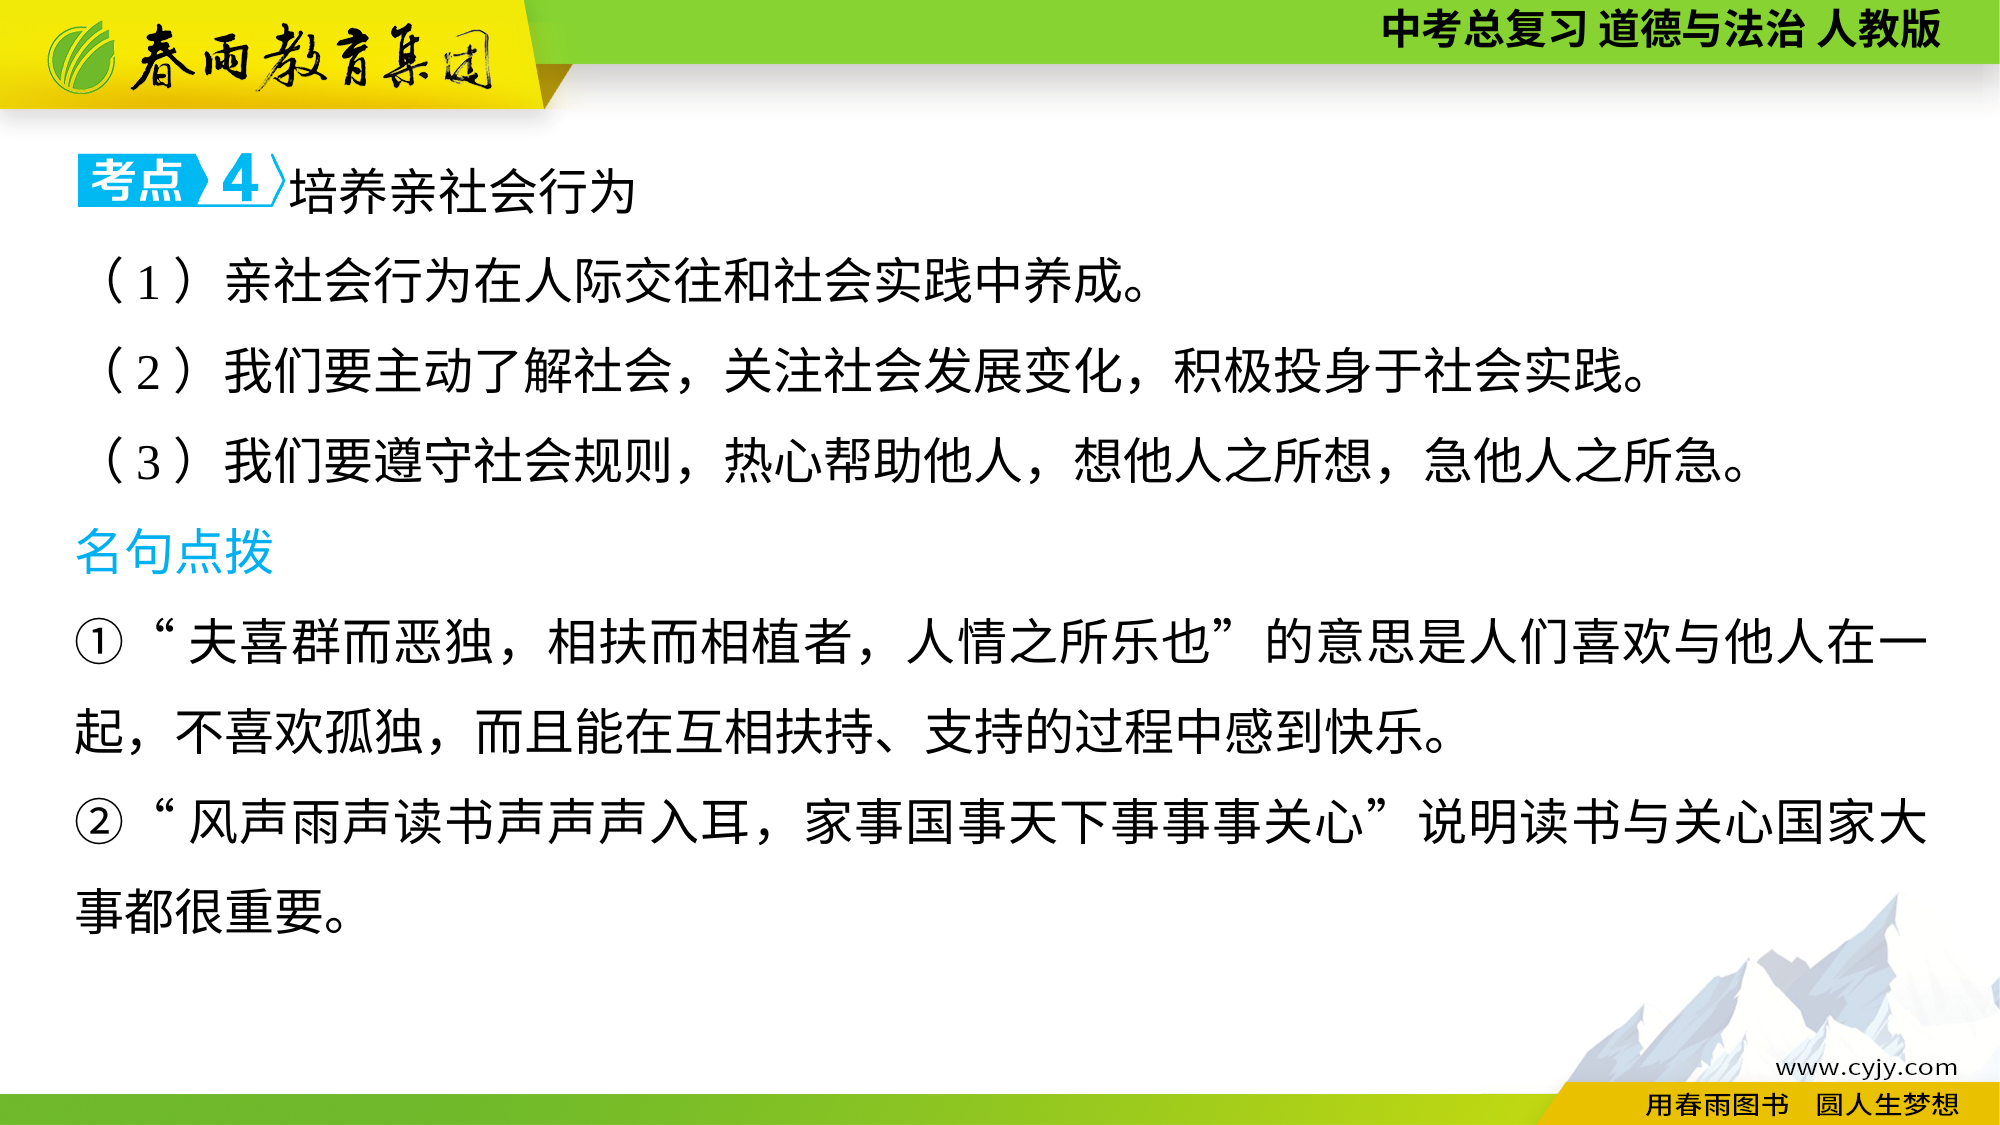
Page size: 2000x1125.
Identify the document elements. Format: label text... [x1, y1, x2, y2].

list 培养亲社会行为 （1）亲社会行为在人际交往和社会实践中养成。 （2）我们要主动了解社会，关注社会发展变化，积极投身于社会实践。 （3）我们要遵守社会规则，热心帮助他人，想他人之所想，急他人之所急。 名句点拨 ①“夫喜群而恶独，相扶而相植者，人情之所乐也”的意思是人们喜欢与他人在一起，不喜欢孤独，而且能在互相扶持、支持的过程中感到快乐。 ②“风声雨声读书声声声入耳，家事国事天下事事事关心”说明读书与关心国家大事都很重要。 [59, 122, 1944, 944]
picture [0, 0, 2000, 1125]
